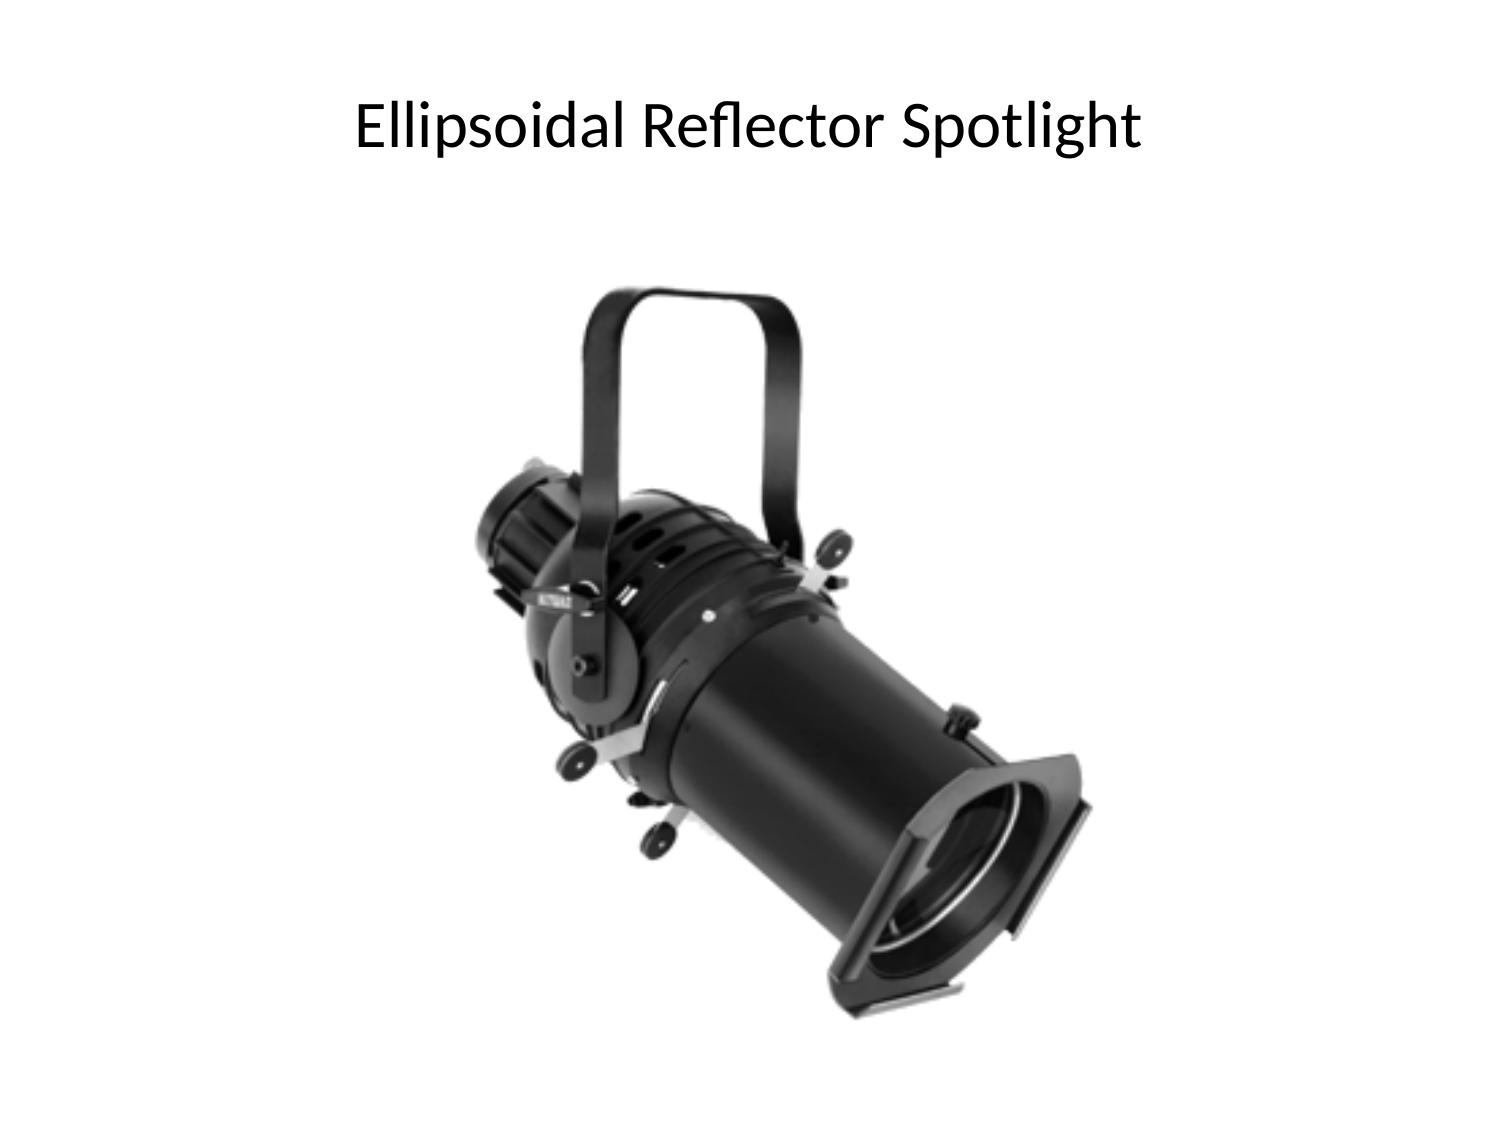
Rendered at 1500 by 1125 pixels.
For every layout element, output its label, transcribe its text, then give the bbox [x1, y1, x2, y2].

picture [446, 249, 1096, 1062]
text_box Ellipsoidal Reflector Spotlight [340, 73, 1159, 168]
